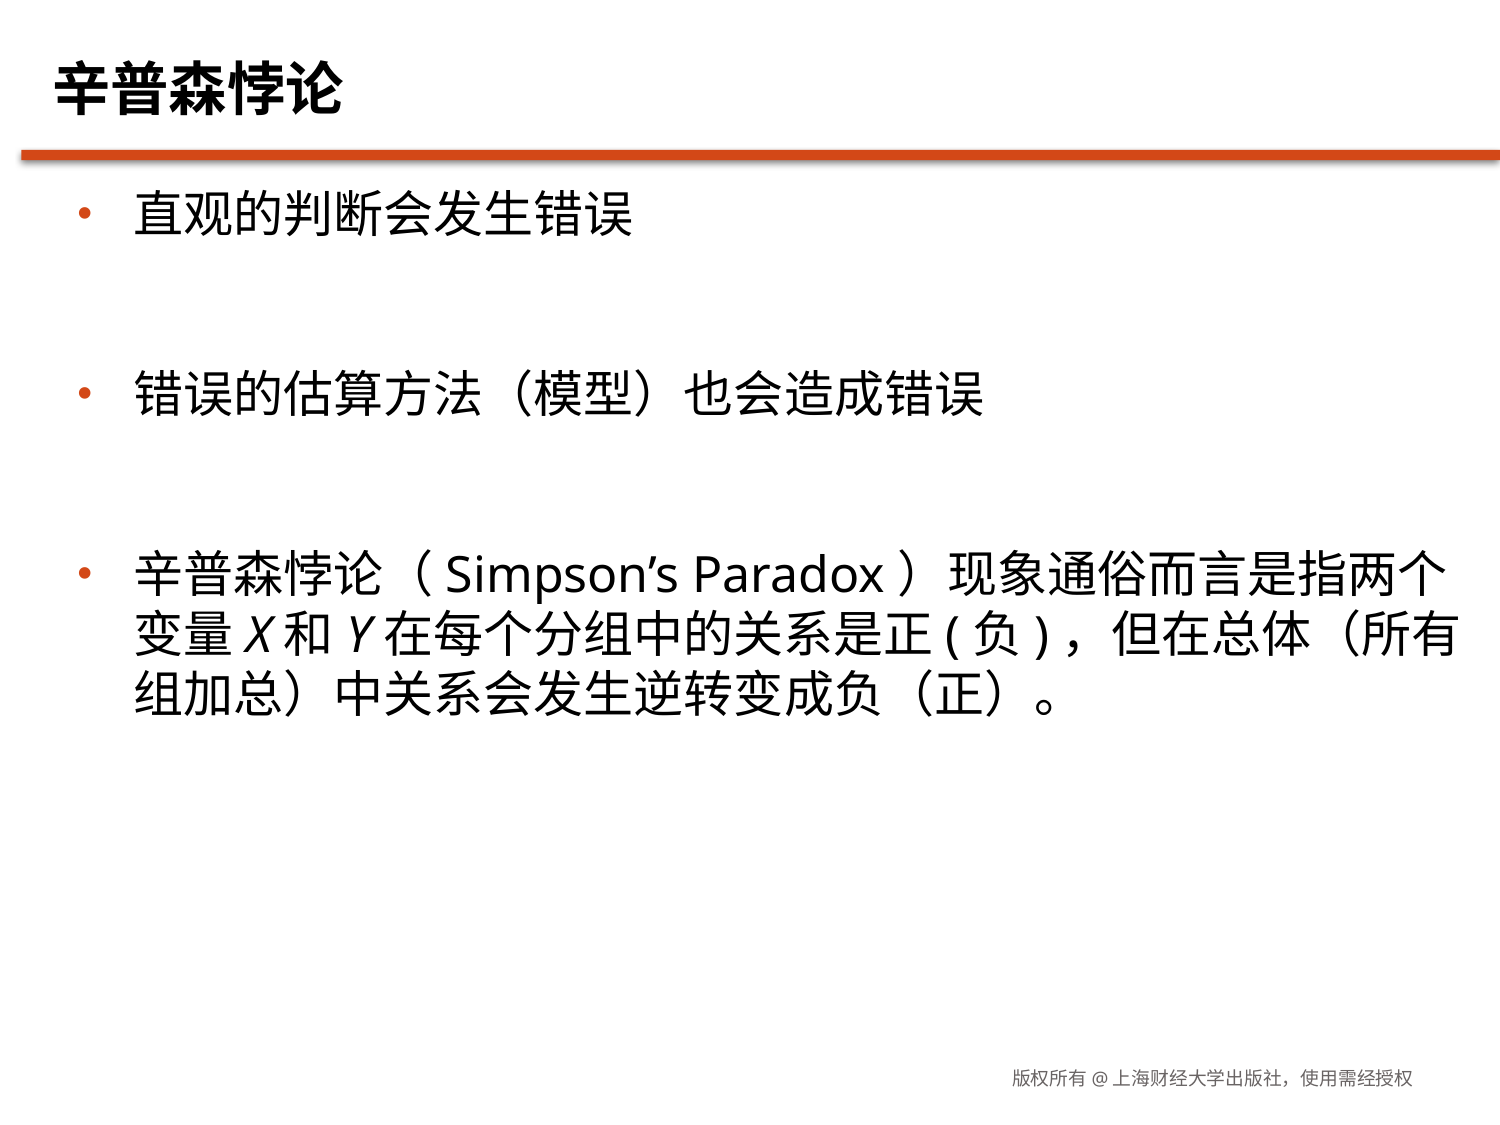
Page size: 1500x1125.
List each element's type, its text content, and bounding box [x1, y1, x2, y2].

footer 版权所有@上海财经大学出版社，使用需经授权 [962, 1046, 1463, 1109]
title 辛普森悖论 [37, 50, 1369, 138]
list 直观的判断会发生错误 错误的估算方法（模型）也会造成错误 辛普森悖论（Simpson’s Paradox）现象通俗而言是指两个变量X和Y在每个分组中的关系是正(负)，但在总体（所有组加总）中关系会发生逆转变成负（正）。 [62, 174, 1500, 1032]
